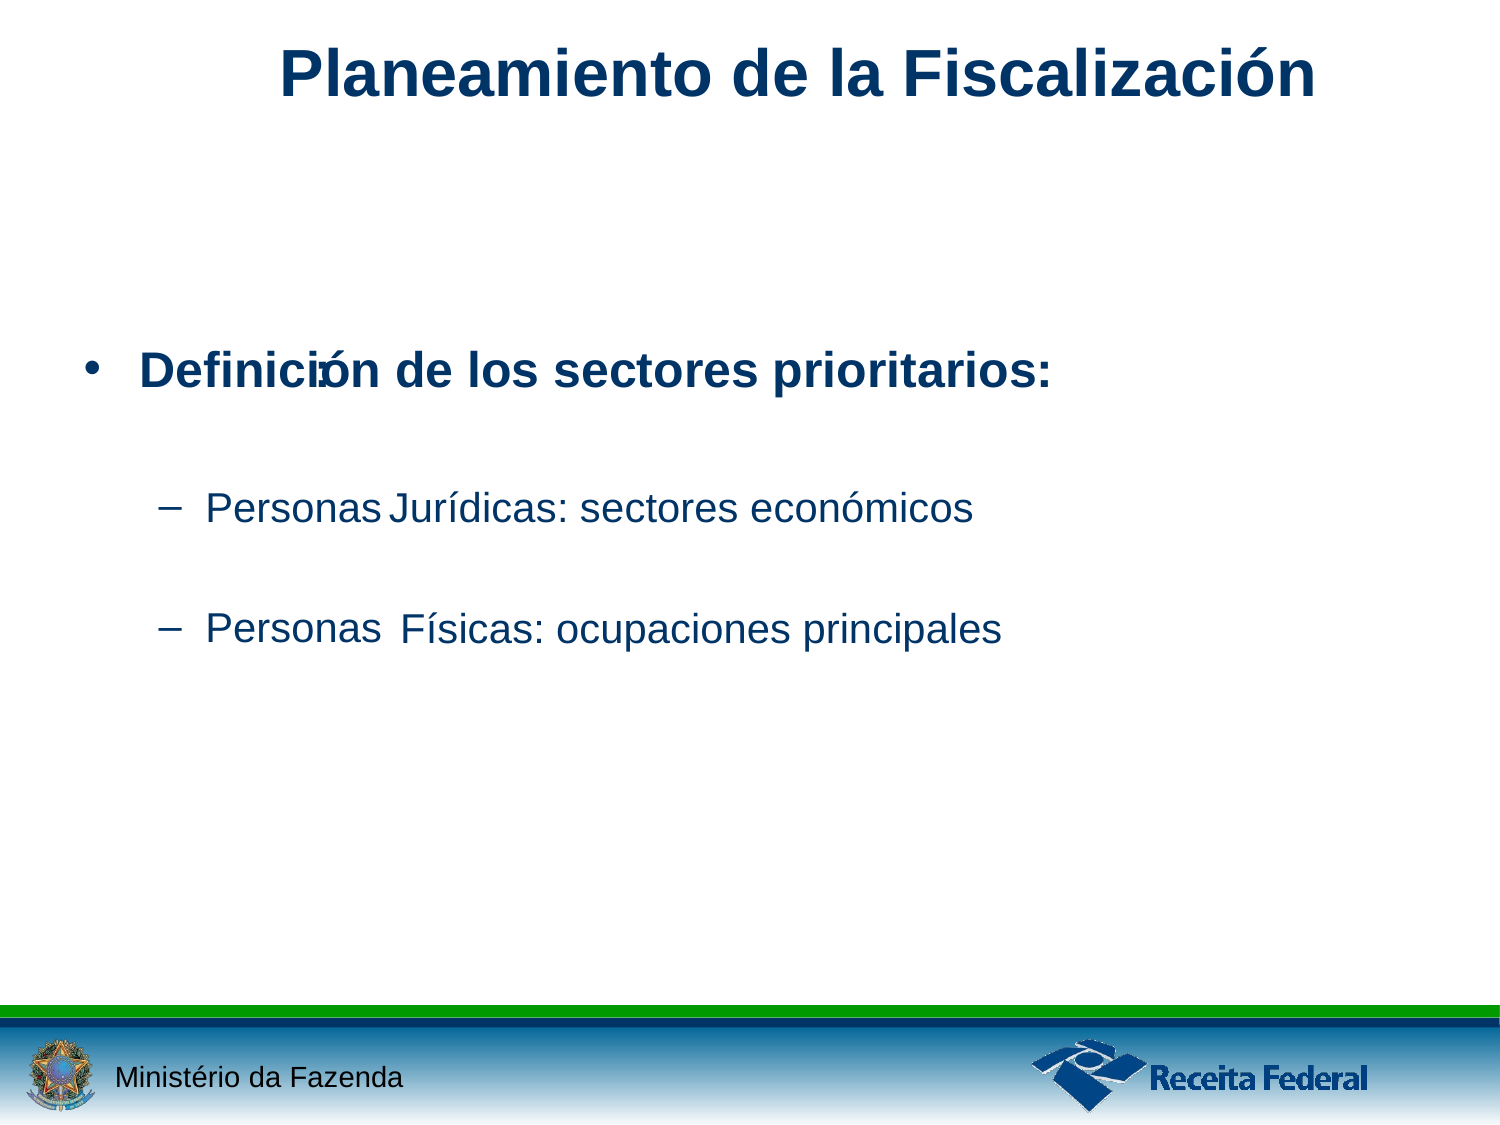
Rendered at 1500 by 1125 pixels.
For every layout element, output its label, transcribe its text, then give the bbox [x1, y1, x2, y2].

text_box [0, 1005, 1500, 1011]
text_box [24, 1025, 97, 1125]
text_box Ministério da Fazenda [112, 1061, 409, 1095]
text_box Jurídicas: sectores económicos [375, 485, 1388, 550]
text_box Planeamiento de la Fiscalización [277, 39, 1375, 111]
text_box : [312, 344, 1425, 399]
text_box Personas [203, 606, 375, 653]
text_box [0, 1011, 1500, 1017]
text_box Personas [203, 485, 375, 550]
text_box • [81, 341, 111, 396]
text_box – [156, 483, 191, 530]
text_box [530, 606, 744, 653]
text_box [1029, 1037, 1149, 1117]
text_box [1146, 1058, 1375, 1098]
text_box Físicas: ocupaciones principales [375, 606, 1261, 688]
text_box [0, 1017, 1500, 1028]
text_box [744, 606, 1238, 653]
text_box – [156, 604, 191, 651]
text_box Definición de los sectores prioritarios: [137, 344, 312, 399]
